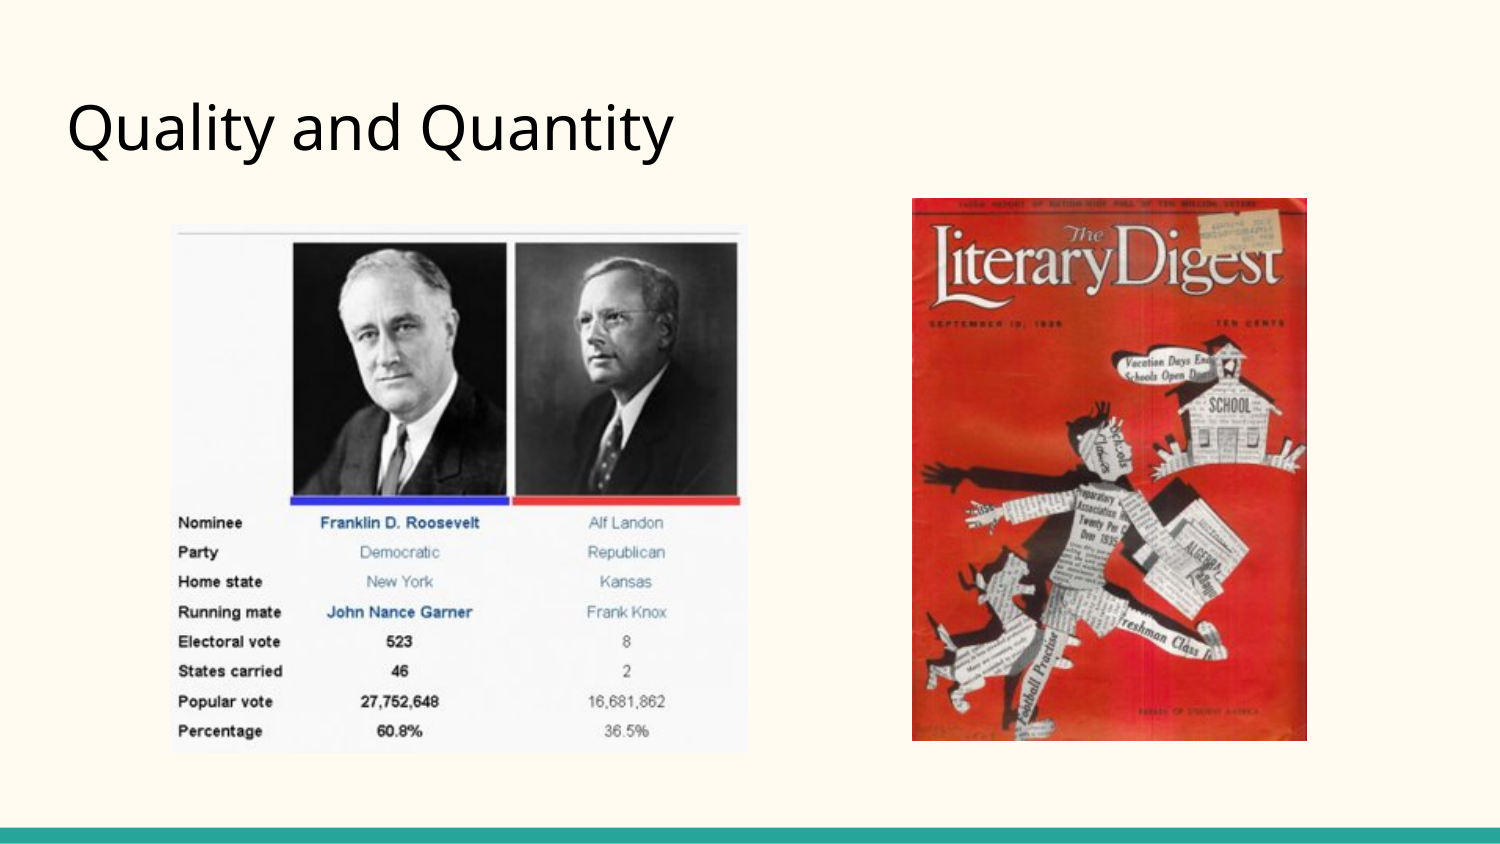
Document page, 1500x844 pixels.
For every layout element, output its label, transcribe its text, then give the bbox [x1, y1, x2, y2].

picture [170, 224, 748, 753]
picture [912, 198, 1307, 741]
text_box [50, 50, 543, 543]
title Quality and Quantity [543, 72, 1449, 174]
